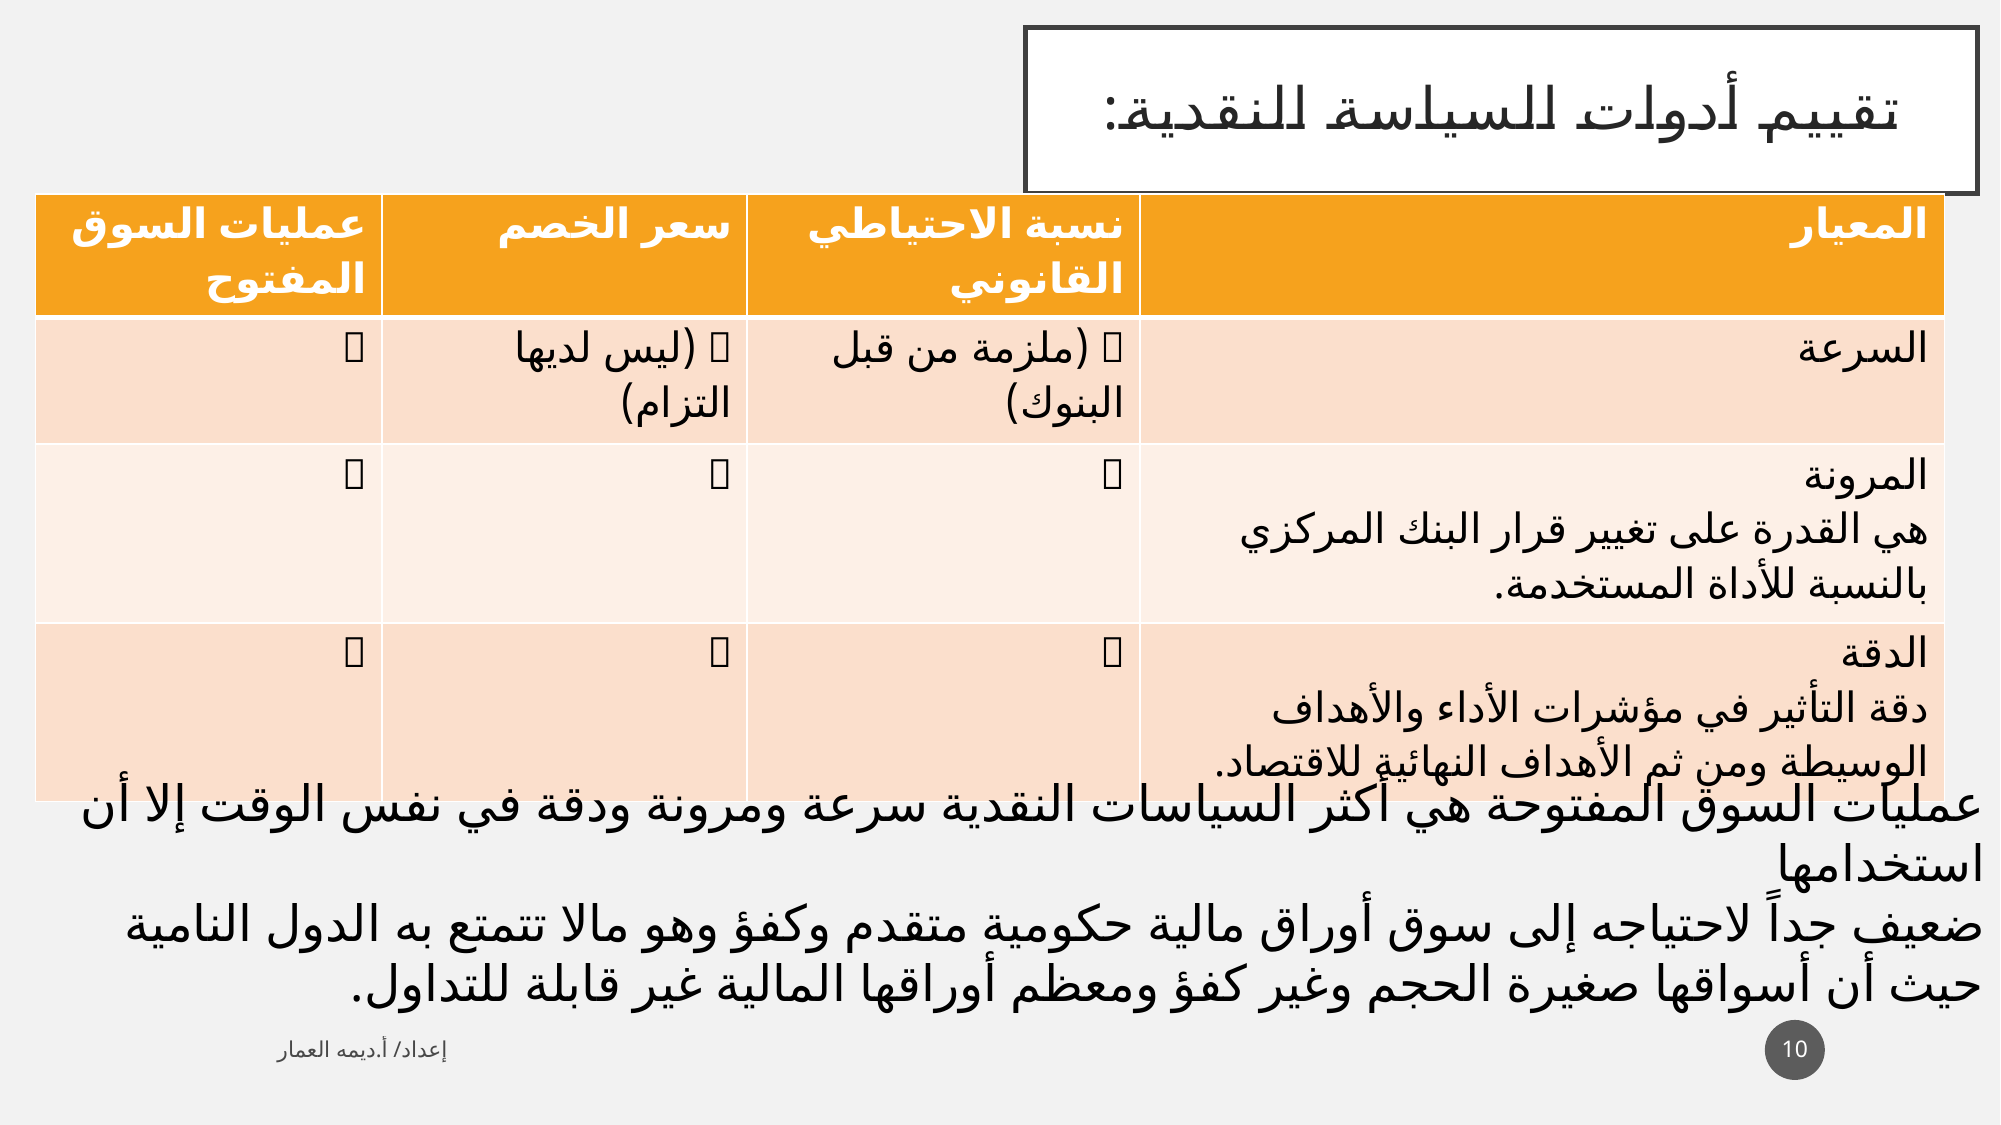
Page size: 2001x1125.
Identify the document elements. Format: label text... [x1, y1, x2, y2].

table_header نسبة الاحتياطي القانوني [748, 195, 1139, 315]
title تقييم أدوات السياسة النقدية: [1023, 25, 1980, 196]
table_cell الدقة دقة التأثير في مؤشرات الأداء والأهداف الوسيطة ومن ثم الأهداف النهائية للاقتصاد. [1141, 624, 1944, 763]
table_header سعر الخصم [383, 195, 746, 315]
table_cell ❎ [748, 624, 1139, 763]
table_cell السرعة [1141, 320, 1944, 443]
table_cell ✅ [36, 320, 381, 443]
footer إعداد/ أ.ديمه العمار [262, 1023, 1231, 1076]
table_cell ❎ [748, 445, 1139, 622]
text_box عمليات السوق المفتوحة هي أكثر السياسات النقدية سرعة ومرونة ودقة في نفس الوقت إلا أن استخدامها ضعيف جداً لاحتياجه إلى سوق أوراق مالية حكومية متقدم وكفؤ وهو مالا تتمتع به الدول النامية حيث أن أسواقها صغيرة الحجم وغير كفؤ ومعظم أوراقها المالية غير قابلة للتداول. [35, 763, 2000, 1019]
table_cell ❎ (ليس لديها التزام) [383, 320, 746, 443]
table_header عمليات السوق المفتوح [36, 195, 381, 315]
table_cell ✅ [36, 624, 381, 763]
table_cell ❎ [383, 624, 746, 763]
table_header المعيار [1141, 195, 1944, 315]
slide_number 10 [1764, 1019, 1825, 1080]
table_cell ✅ (ملزمة من قبل البنوك) [748, 320, 1139, 443]
table_cell المرونة هي القدرة على تغيير قرار البنك المركزي بالنسبة للأداة المستخدمة. [1141, 445, 1944, 622]
table_cell ✅ [36, 445, 381, 622]
table_cell ✅ [383, 445, 746, 622]
